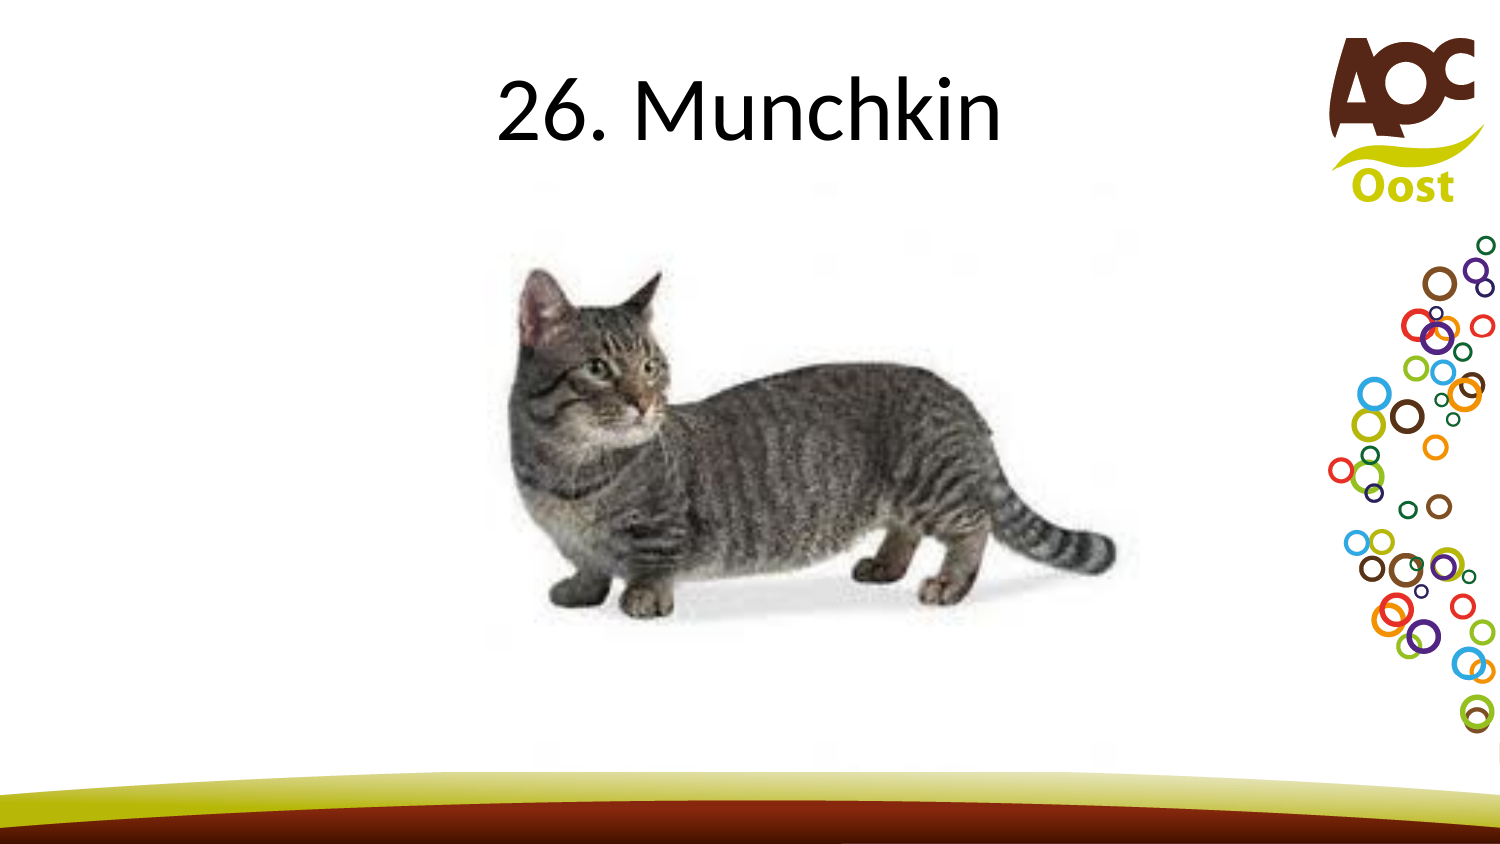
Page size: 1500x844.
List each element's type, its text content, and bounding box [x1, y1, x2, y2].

title 26. Munchkin [75, 33, 1425, 175]
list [442, 161, 1140, 772]
picture [0, 0, 1500, 844]
